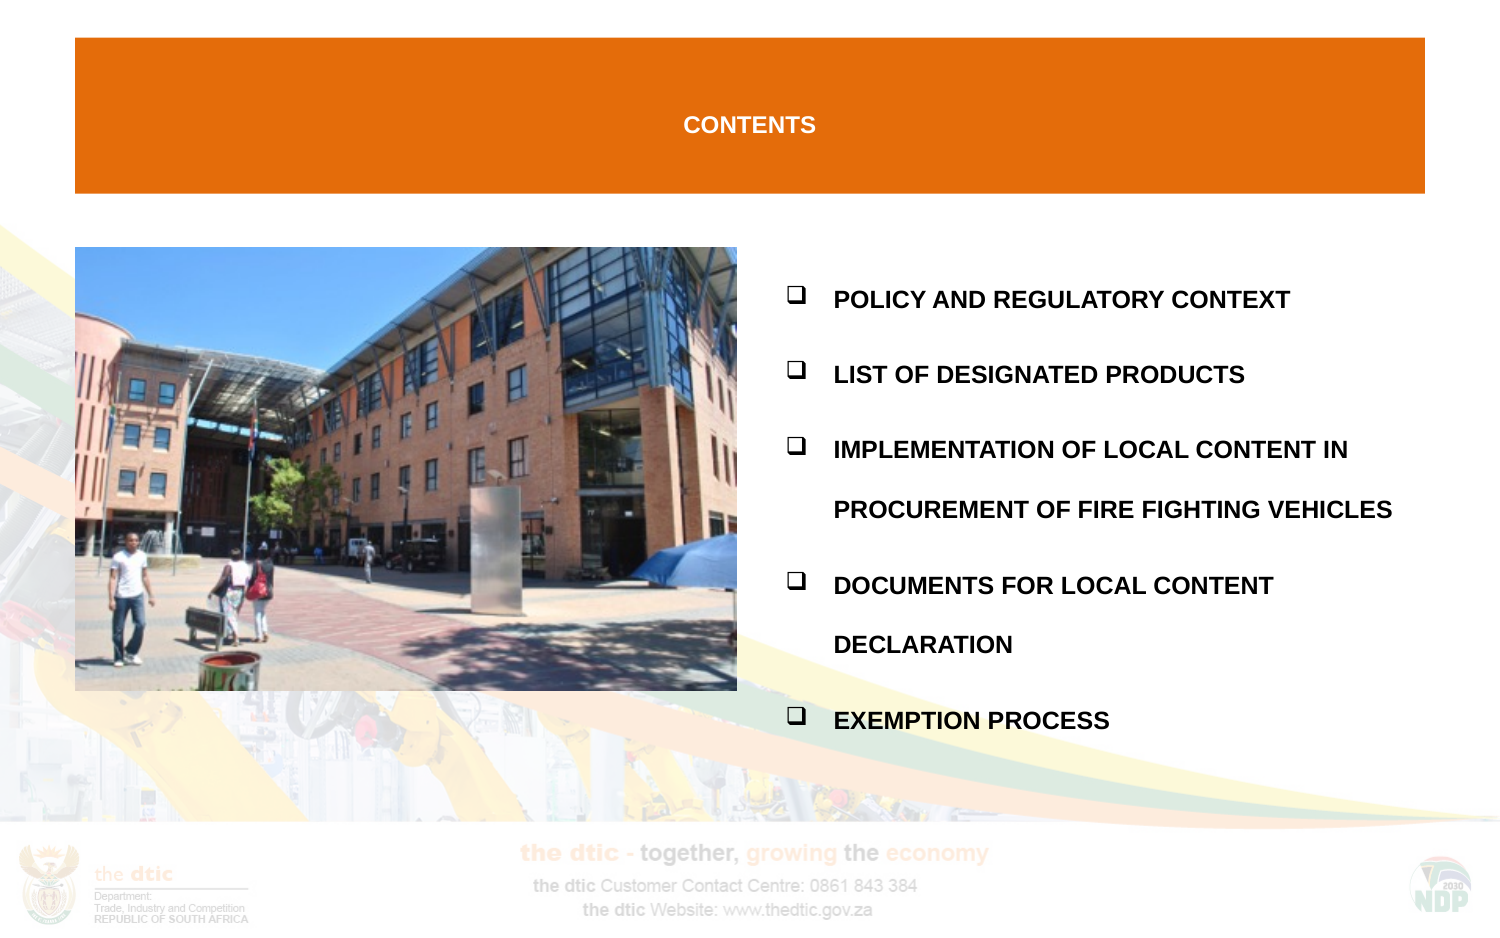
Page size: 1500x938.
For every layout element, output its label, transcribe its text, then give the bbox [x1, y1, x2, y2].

picture [74, 246, 737, 691]
text_box POLICY AND REGULATORY CONTEXT LIST OF DESIGNATED PRODUCTS IMPLEMENTATION OF LOCAL CONTENT IN PROCUREMENT OF FIRE FIGHTING VEHICLES DOCUMENTS FOR LOCAL CONTENT DECLARATION EXEMPTION PROCESS [772, 247, 1425, 762]
title CONTENTS [75, 37, 1425, 194]
